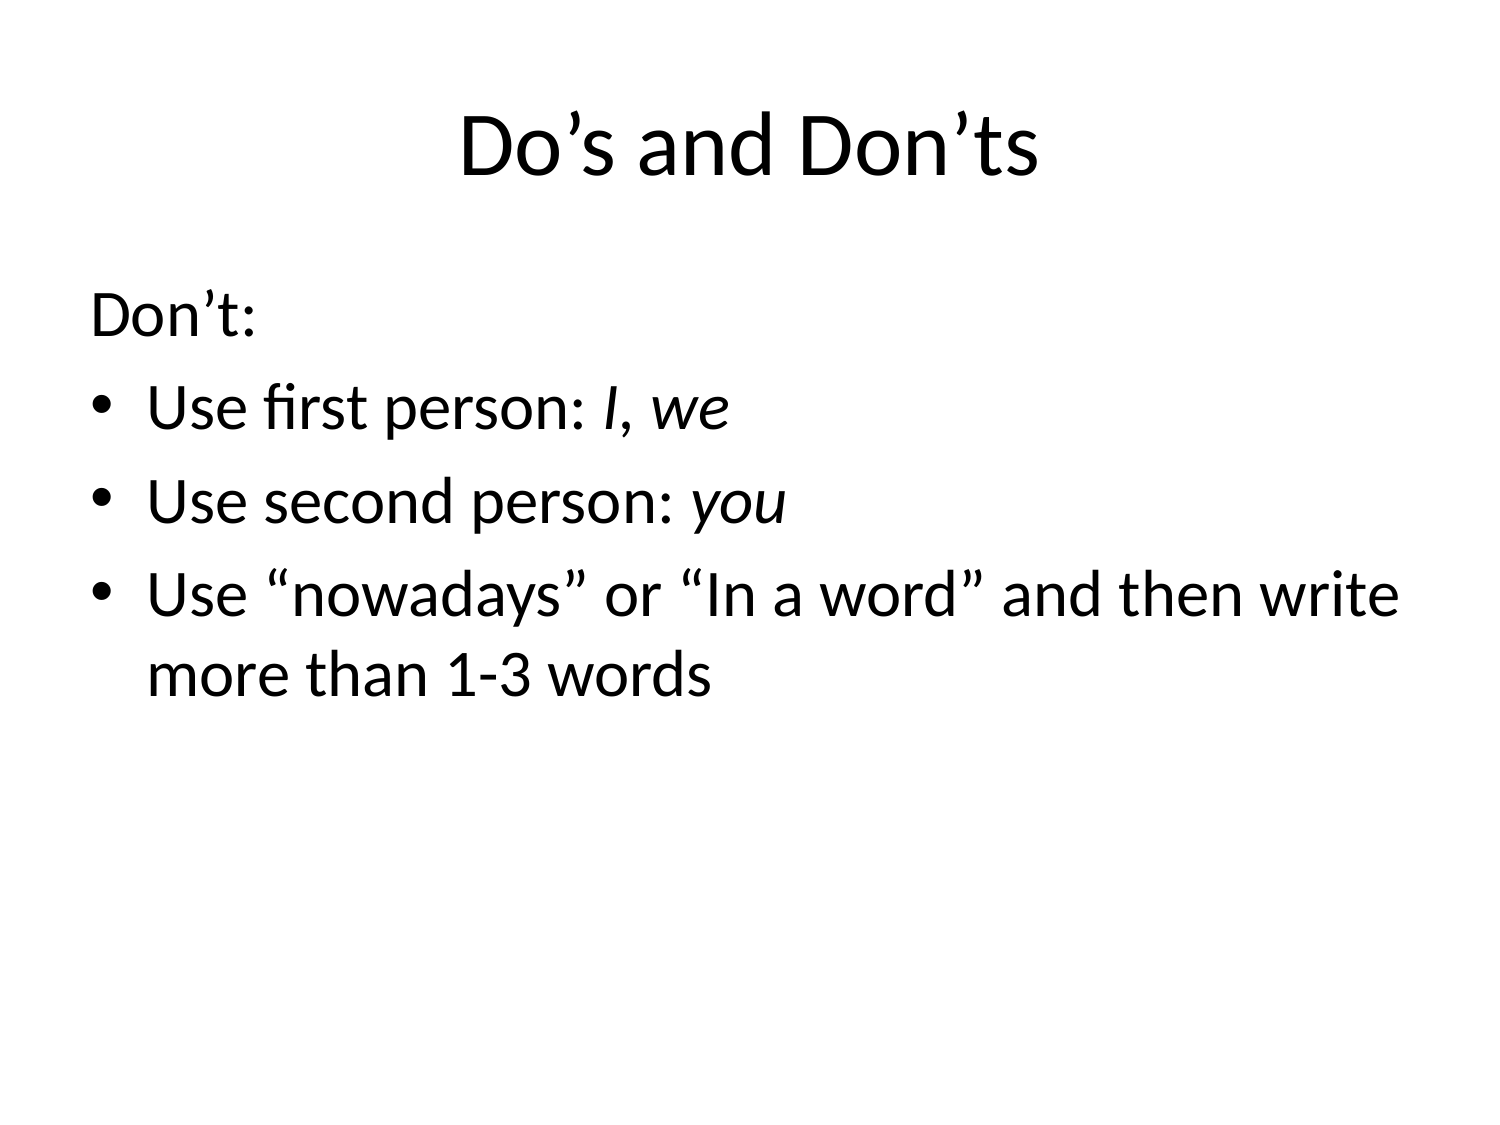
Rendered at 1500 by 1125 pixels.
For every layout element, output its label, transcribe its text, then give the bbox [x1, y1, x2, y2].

title Do’s and Don’ts [75, 45, 1425, 233]
list Don’t: Use first person: I, we Use second person: you Use “nowadays” or “In a word” and then write more than 1-3 words [75, 262, 1425, 1005]
